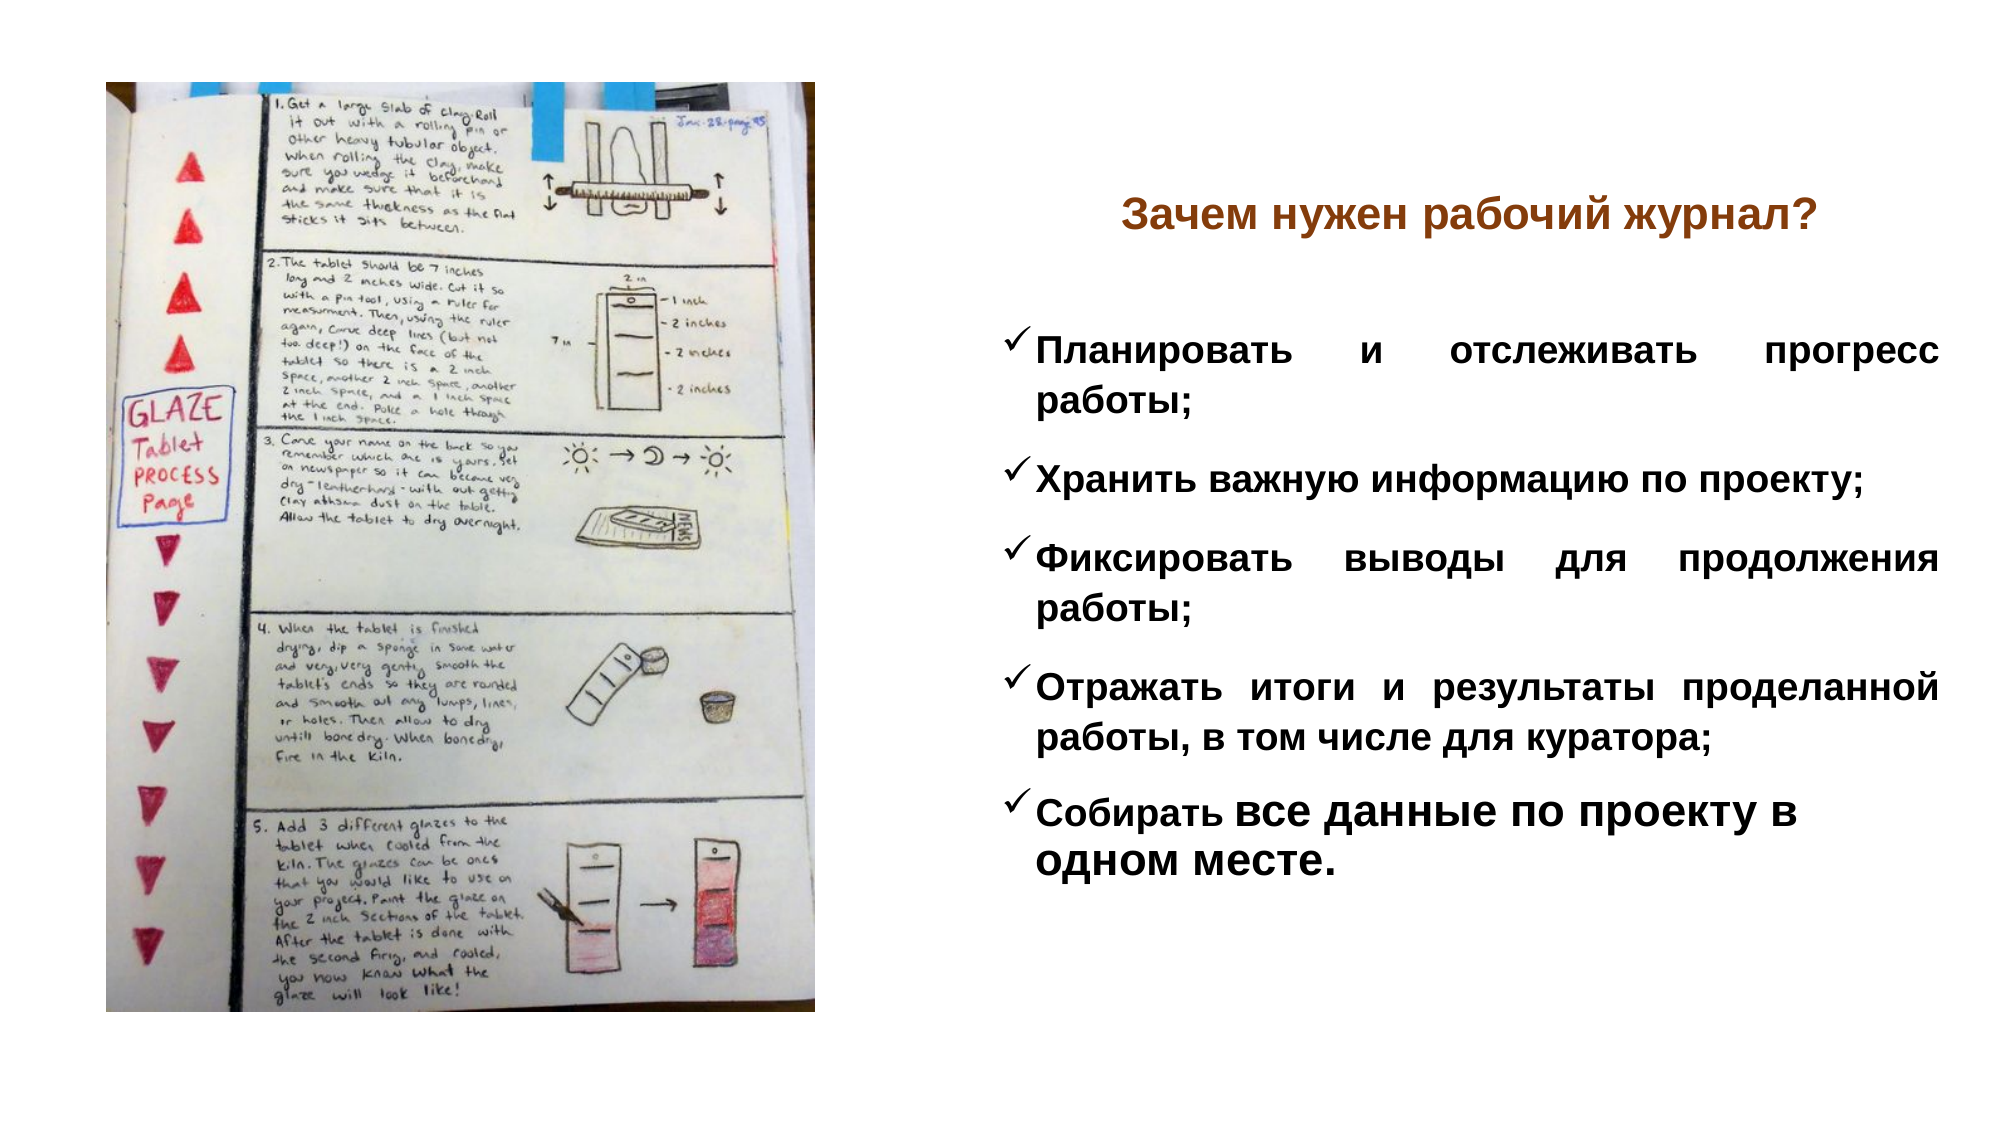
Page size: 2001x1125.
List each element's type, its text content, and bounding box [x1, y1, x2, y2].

picture [105, 82, 815, 1012]
list Зачем нужен рабочий журнал? Планировать и отслеживать прогресс работы; Хранить важную информацию по проекту; Фиксировать выводы для продолжения работы; Отражать итоги и результаты проделанной работы, в том числе для куратора; Собирать все данные по проекту в одном месте. [986, 183, 1955, 897]
